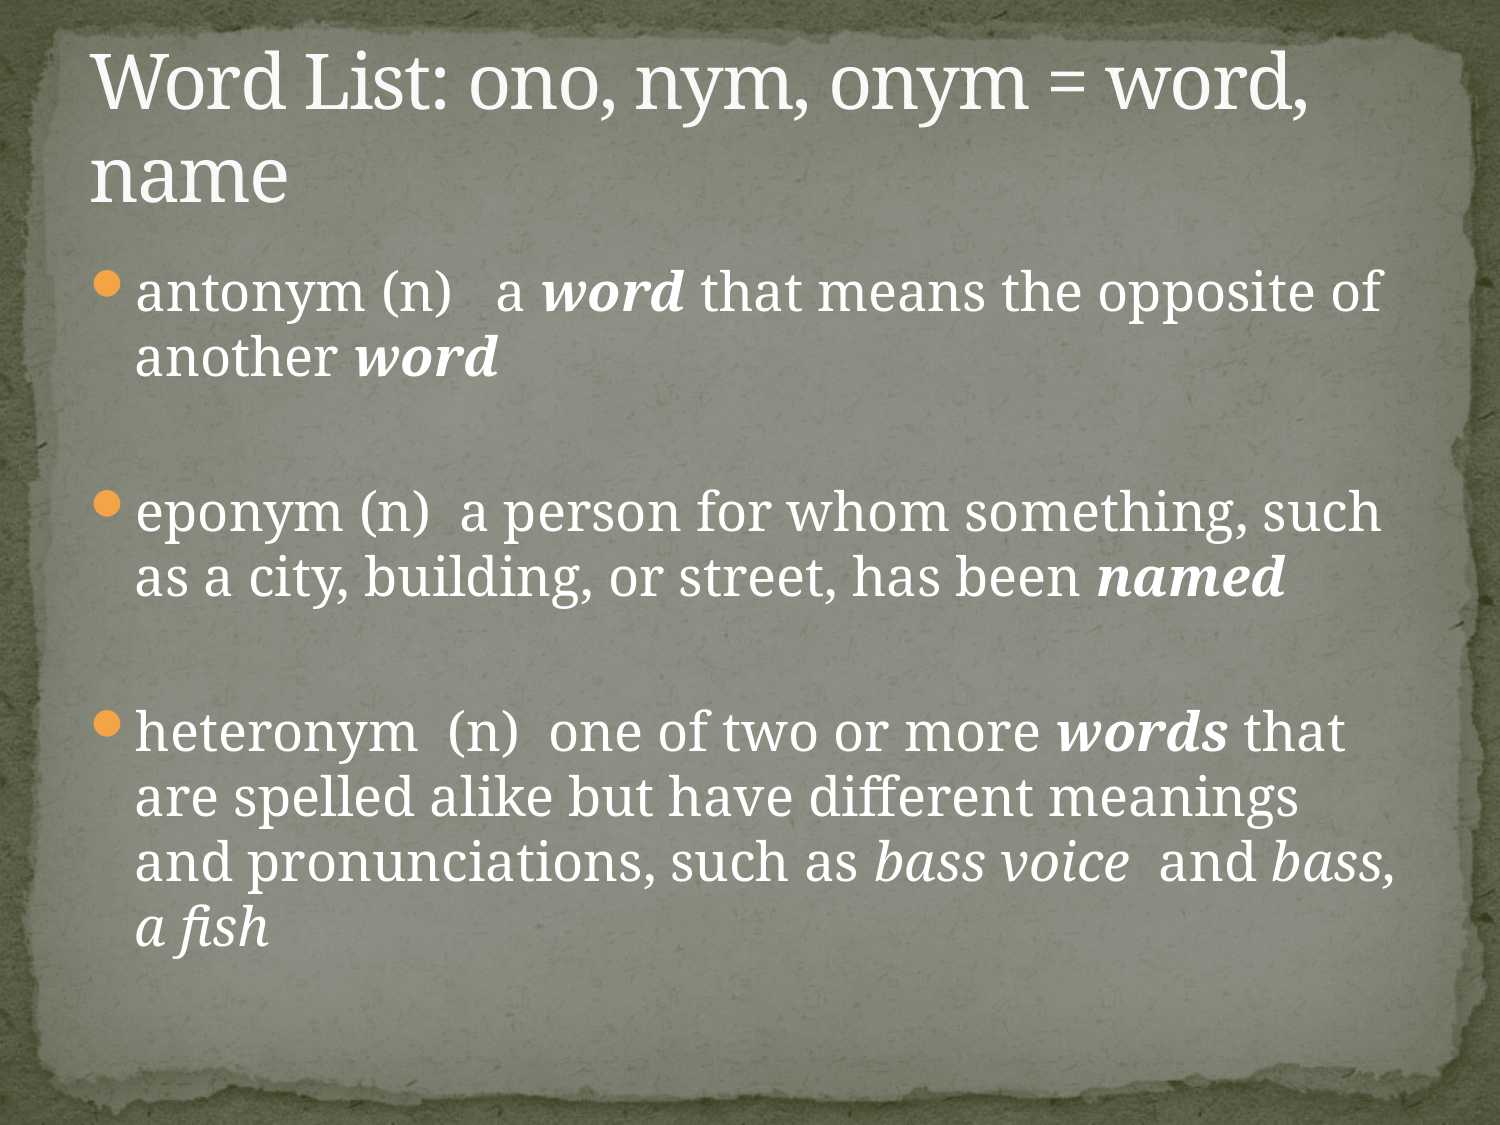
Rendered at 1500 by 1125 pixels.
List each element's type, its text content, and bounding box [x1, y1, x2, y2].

title Word List: ono, nym, onym = word, name [74, 24, 1425, 225]
list antonym (n) a word that means the opposite of another word eponym (n) a person for whom something, such as a city, building, or street, has been named heteronym (n) one of two or more words that are spelled alike but have different meanings and pronunciations, such as bass voice and bass, a fish [75, 249, 1425, 1000]
